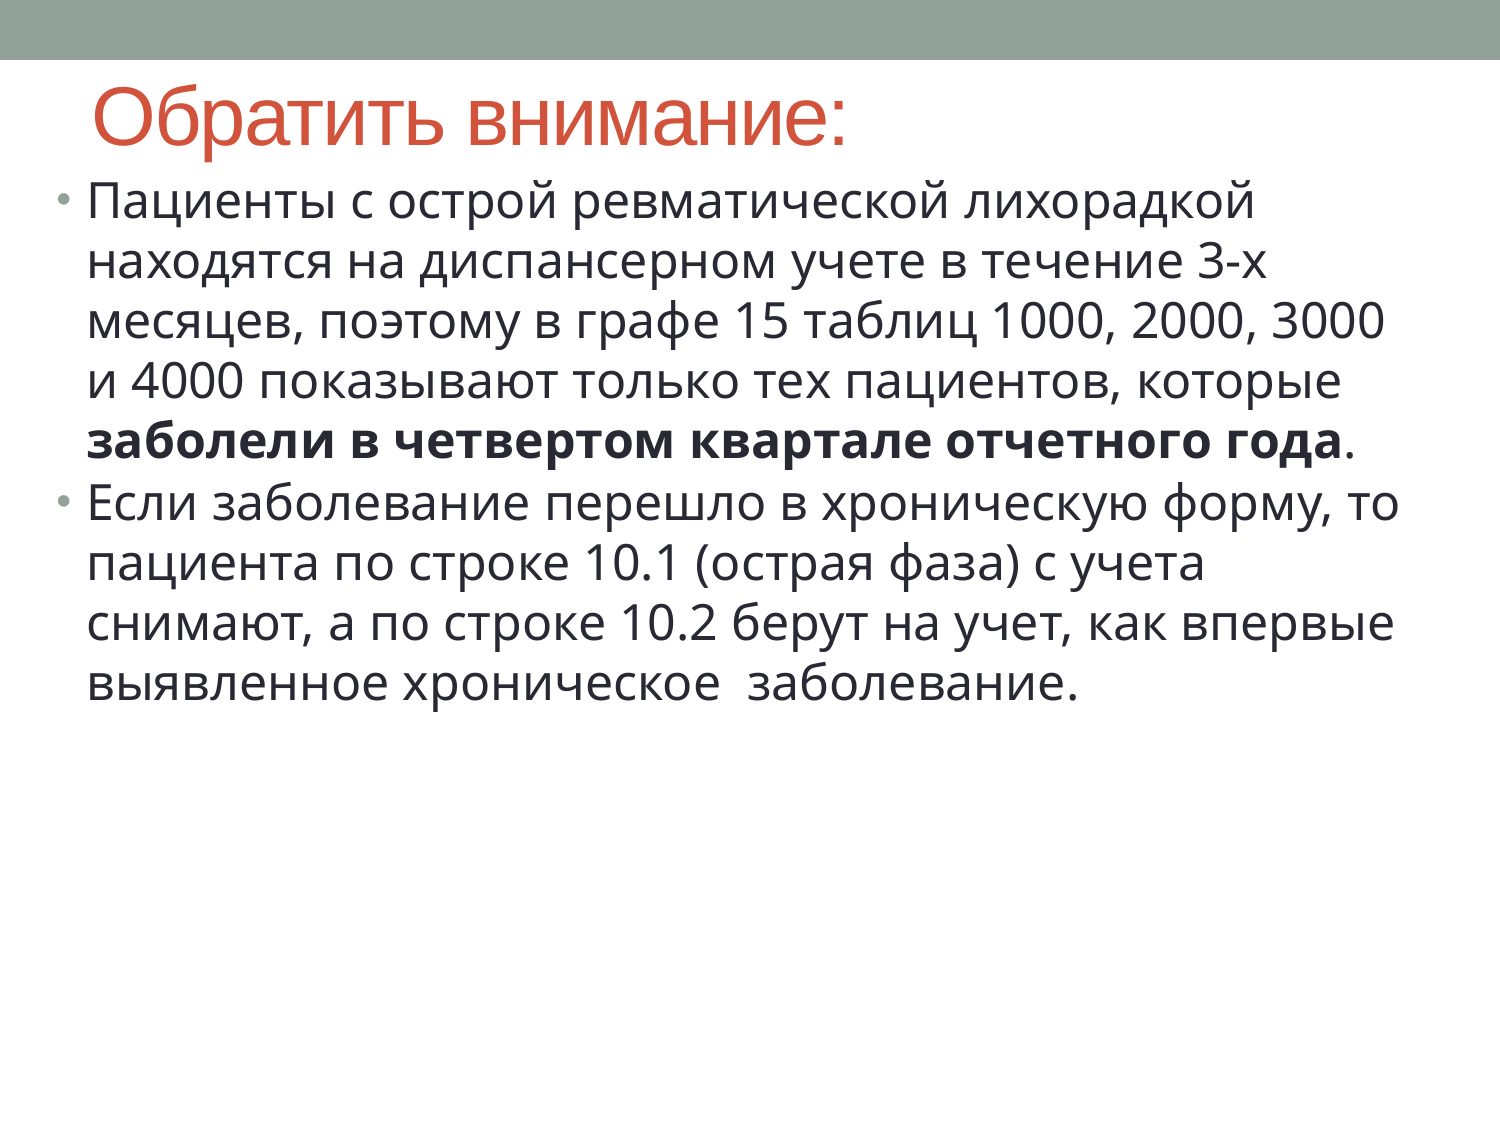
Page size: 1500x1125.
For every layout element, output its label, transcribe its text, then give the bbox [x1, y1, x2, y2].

title Обратить внимание: [76, 30, 1427, 194]
list Пациенты с острой ревматической лихорадкой находятся на диспансерном учете в течение 3-х месяцев, поэтому в графе 15 таблиц 1000, 2000, 3000 и 4000 показывают только тех пациентов, которые заболели в четвертом квартале отчетного года. Если заболевание перешло в хроническую форму, то пациента по строке 10.1 (острая фаза) с учета снимают, а по строке 10.2 берут на учет, как впервые выявленное хроническое заболевание. [41, 160, 1447, 1047]
